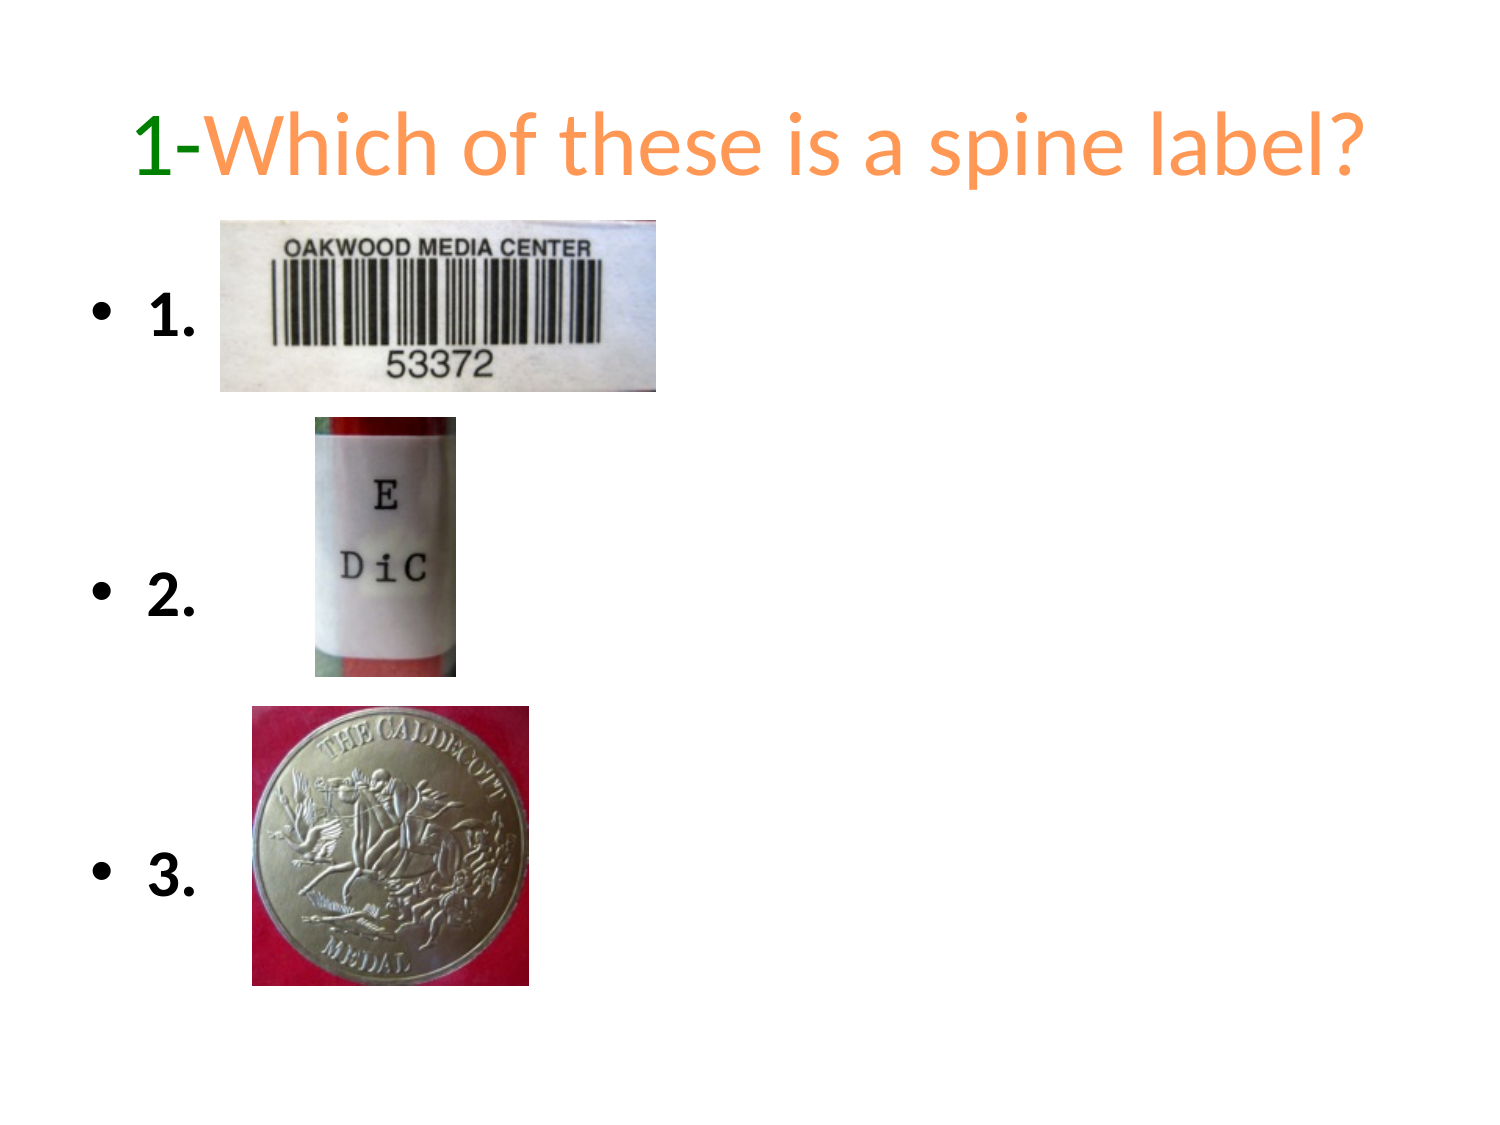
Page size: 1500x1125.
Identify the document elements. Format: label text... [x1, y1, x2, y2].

picture [220, 220, 656, 392]
title 1-Which of these is a spine label? [75, 45, 1425, 233]
picture [252, 706, 530, 986]
list 1. 2. 3. [75, 262, 1425, 1005]
picture [315, 417, 456, 677]
